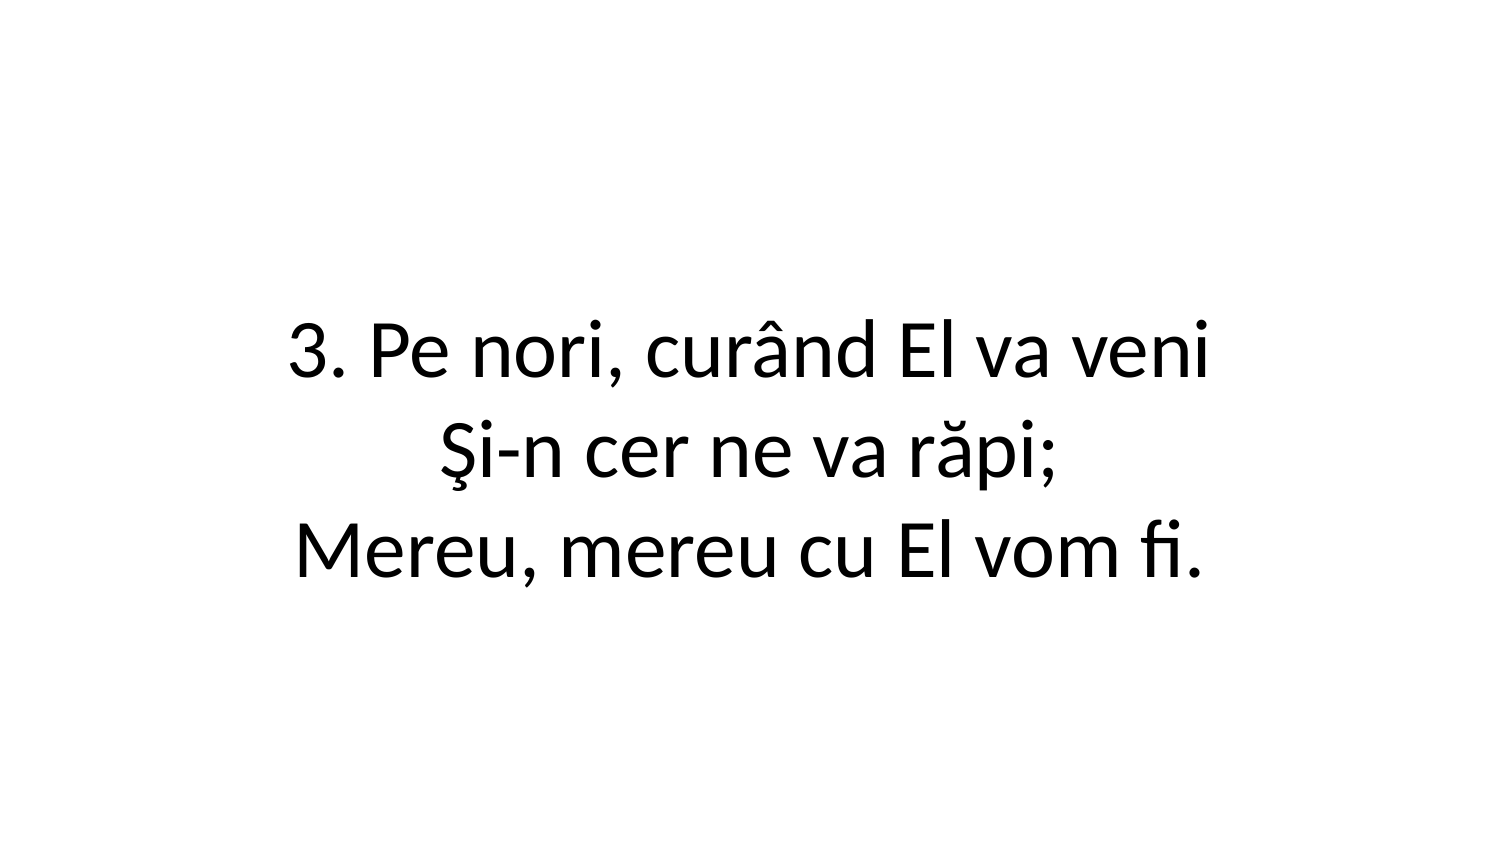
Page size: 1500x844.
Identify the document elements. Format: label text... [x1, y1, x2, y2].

text_box 3. Pe nori, curând El va veni Şi-n cer ne va răpi; Mereu, mereu cu El vom fi. [272, 242, 1228, 602]
